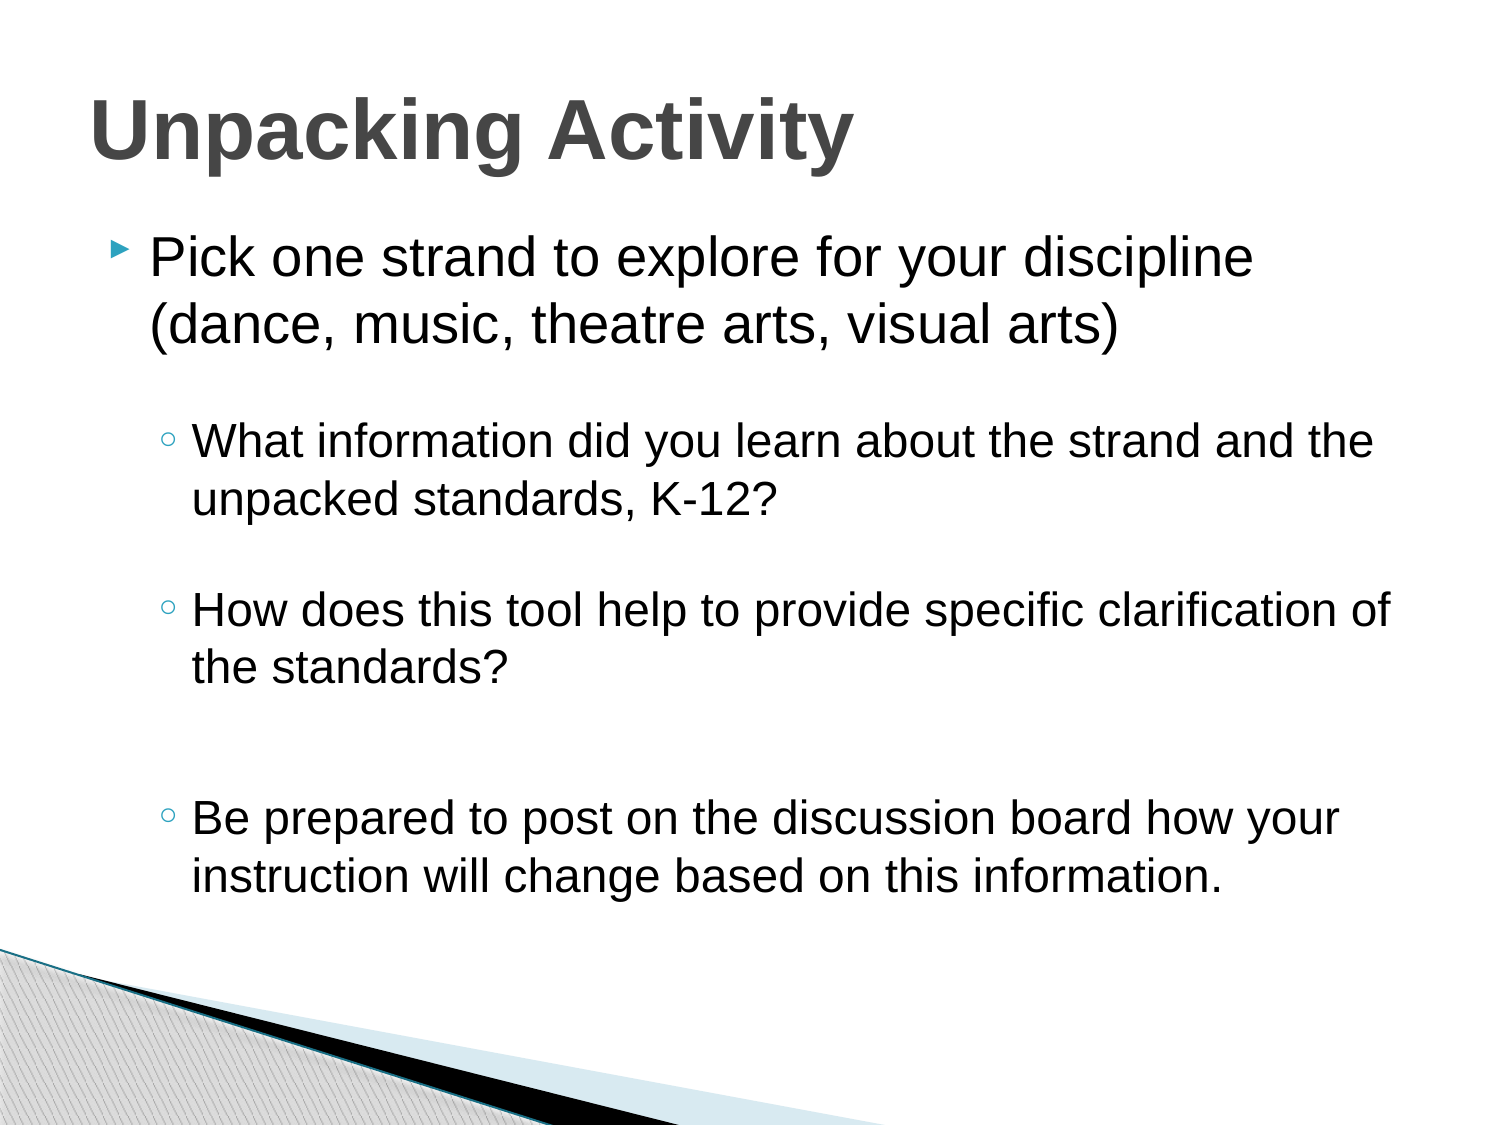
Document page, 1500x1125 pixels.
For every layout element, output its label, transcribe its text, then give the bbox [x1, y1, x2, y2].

title Unpacking Activity [75, 50, 1425, 200]
list Pick one strand to explore for your discipline (dance, music, theatre arts, visual arts) What information did you learn about the strand and the unpacked standards, K-12? How does this tool help to provide specific clarification of the standards? Be prepared to post on the discussion board how your instruction will change based on this information. [75, 212, 1425, 913]
